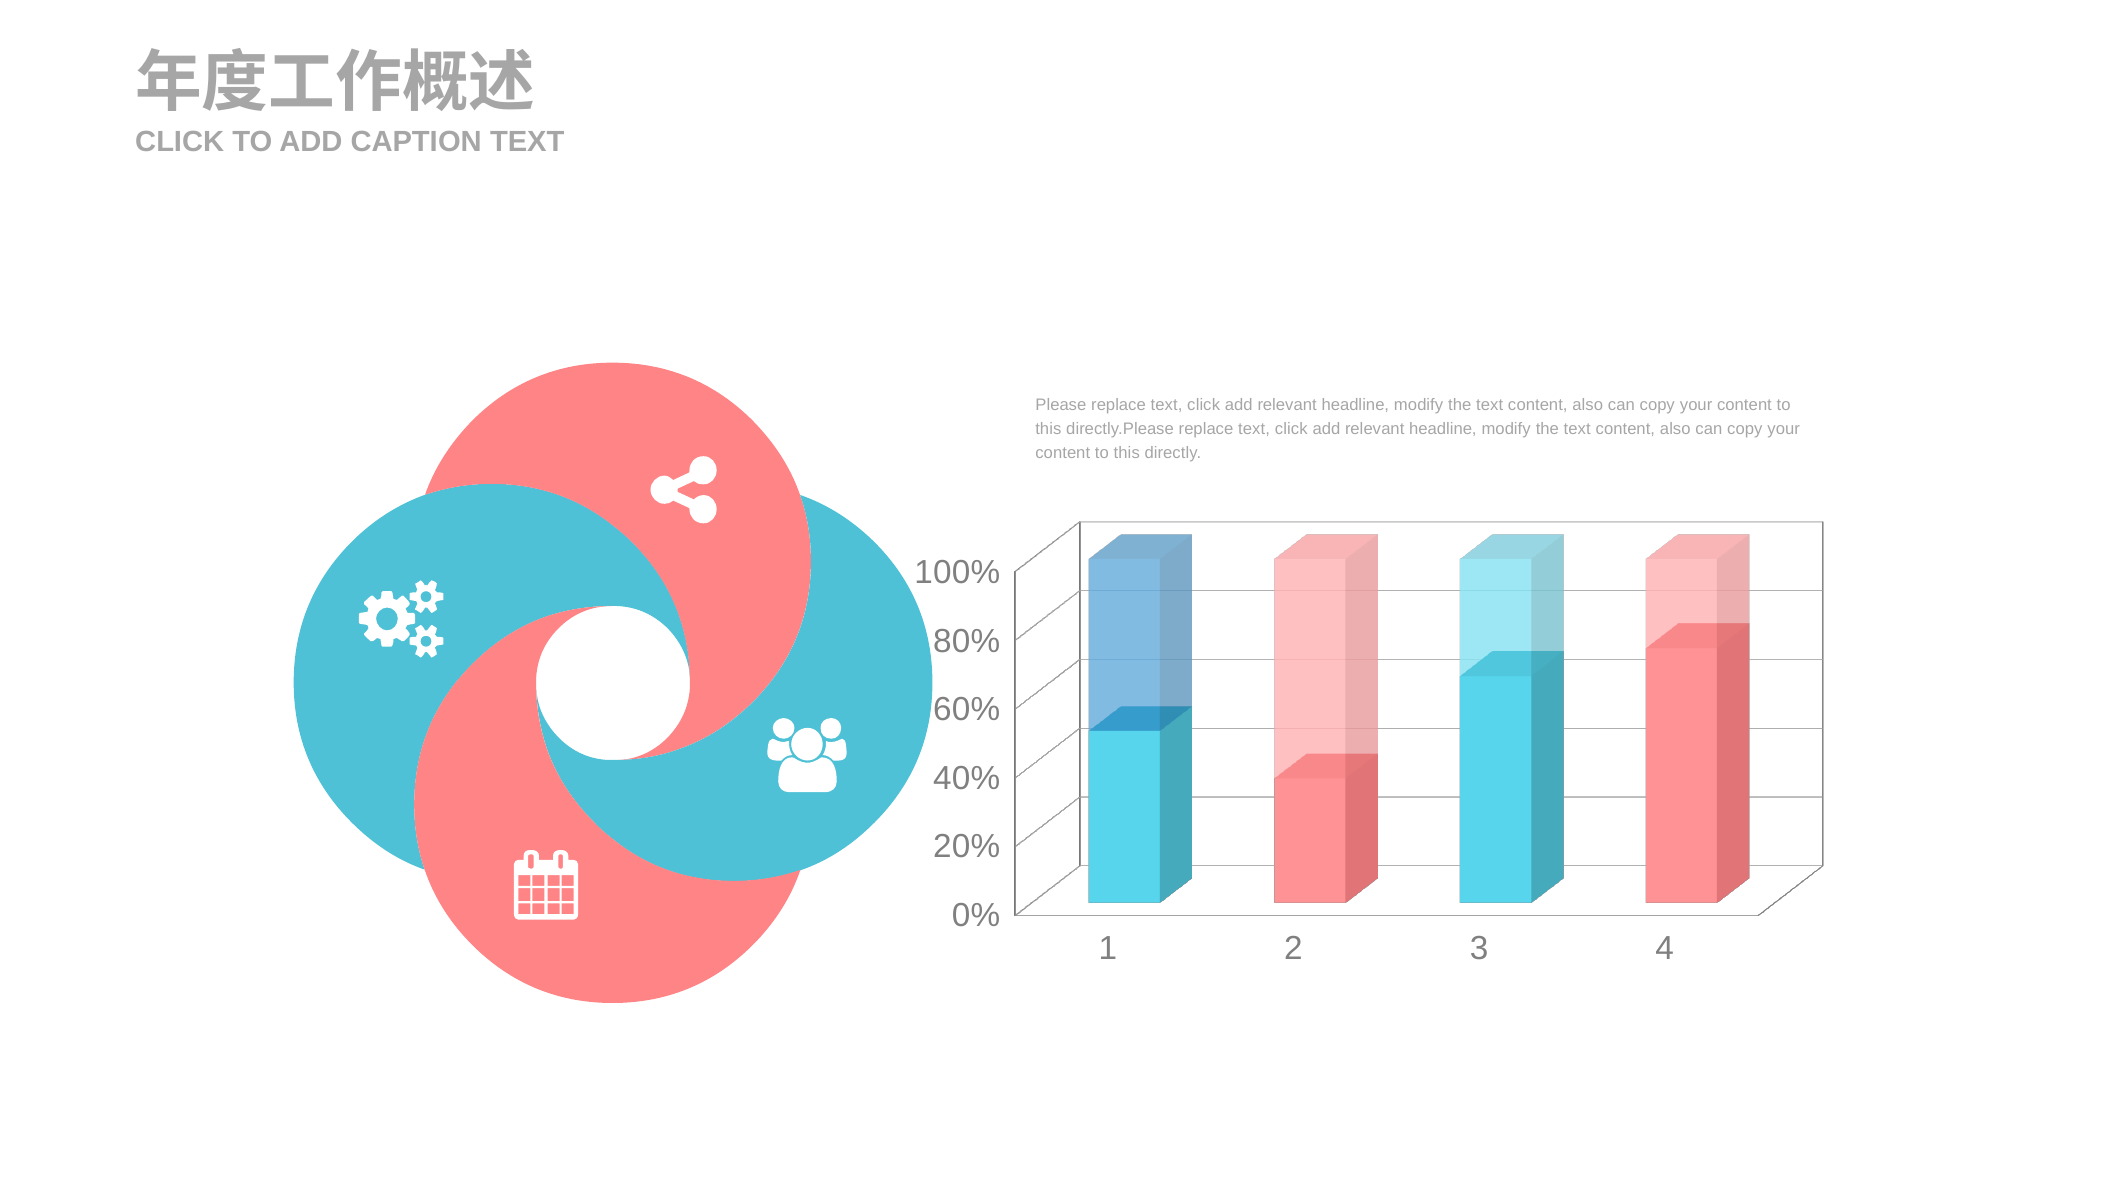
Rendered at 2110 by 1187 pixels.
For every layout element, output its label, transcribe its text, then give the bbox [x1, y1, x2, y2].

text_box [537, 494, 858, 880]
text_box [650, 456, 717, 524]
text_box [513, 850, 579, 920]
text_box [293, 484, 689, 870]
text_box [358, 580, 444, 658]
text_box [425, 362, 810, 759]
chart [858, 498, 1883, 1093]
text_box [414, 605, 801, 1003]
text_box CLICK TO ADD CAPTION TEXT [135, 122, 596, 158]
text_box 年度工作概述 [135, 38, 596, 119]
text_box [767, 718, 847, 793]
text_box Please replace text, click add relevant headline, modify the text content, also can copy your content to this directly.Please replace text, click add relevant headline, modify the text content, also can copy your content to this directly. [1020, 382, 1836, 469]
